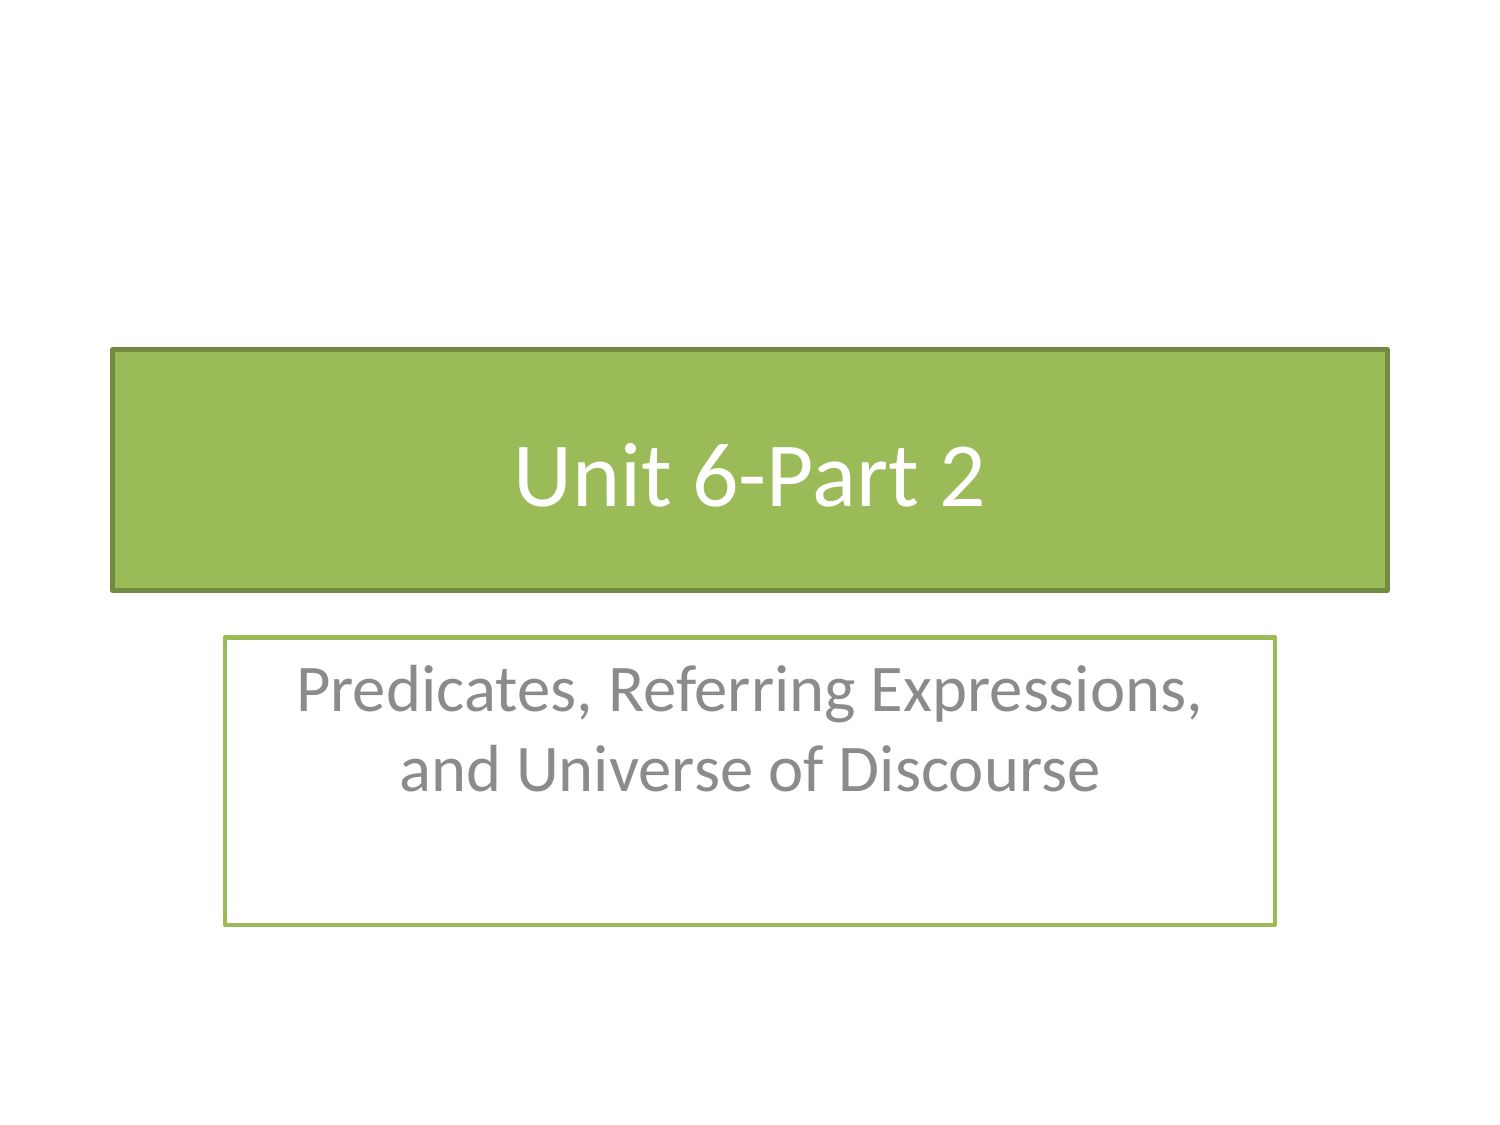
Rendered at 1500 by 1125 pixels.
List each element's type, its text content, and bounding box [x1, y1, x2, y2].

subtitle Predicates, Referring Expressions, and Universe of Discourse [223, 635, 1277, 927]
title Unit 6-Part 2 [110, 347, 1390, 593]
